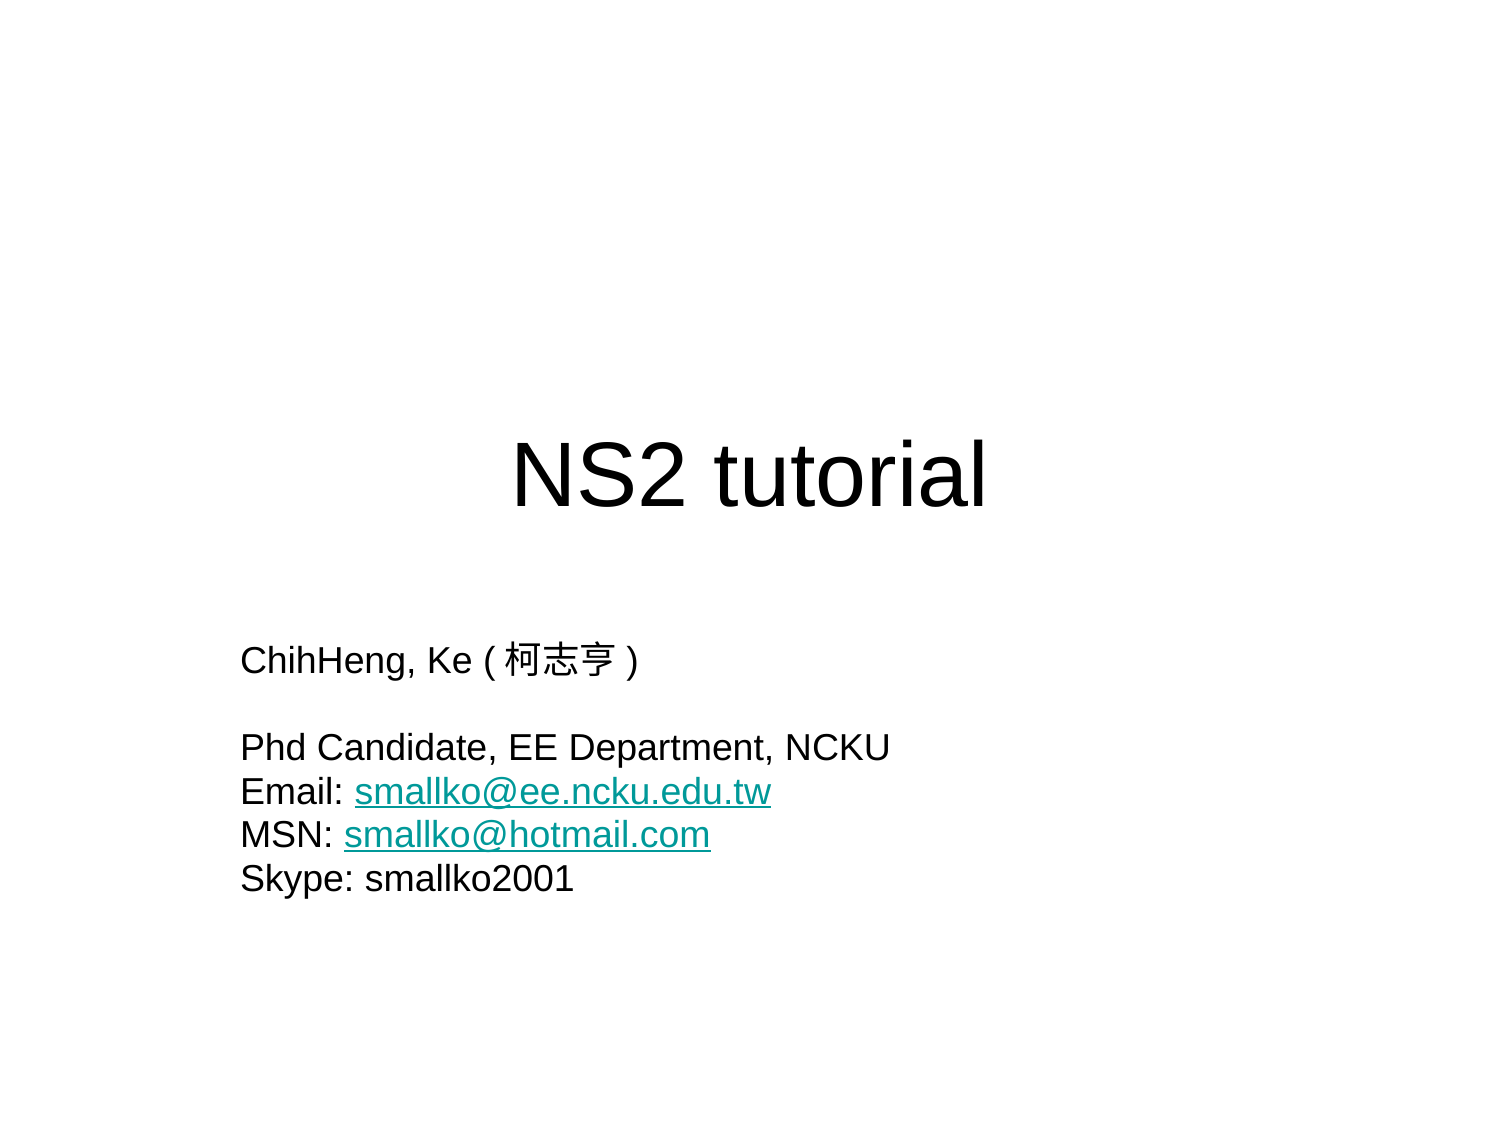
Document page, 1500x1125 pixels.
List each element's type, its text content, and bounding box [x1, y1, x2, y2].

subtitle ChihHeng, Ke (柯志亨) Phd Candidate, EE Department, NCKU Email: smallko@ee.ncku.edu.tw MSN: smallko@hotmail.com Skype: smallko2001 [224, 637, 1276, 926]
title NS2 tutorial [112, 349, 1388, 591]
